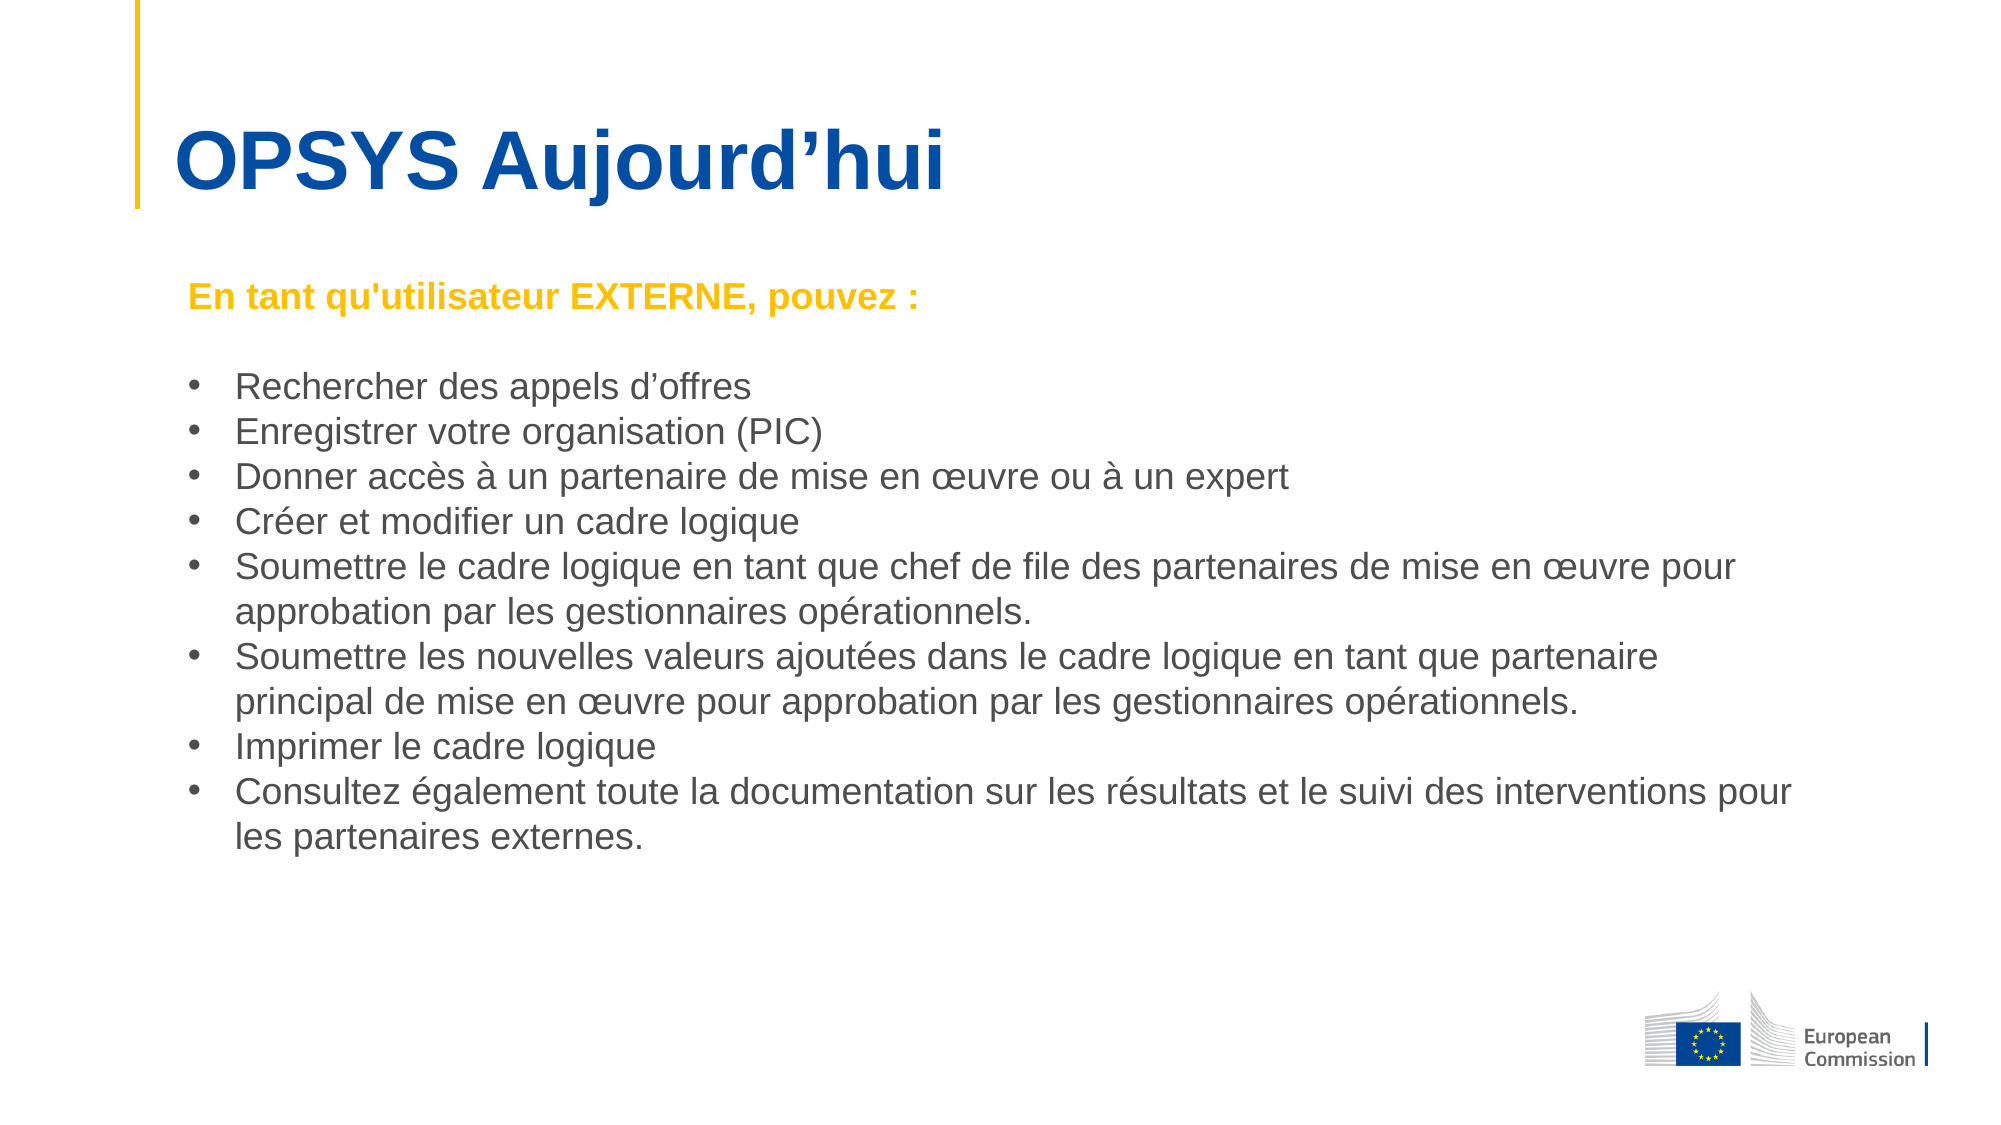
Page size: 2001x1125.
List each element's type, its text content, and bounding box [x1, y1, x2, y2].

text_box En tant qu'utilisateur EXTERNE, pouvez : Rechercher des appels d’offres Enregistrer votre organisation (PIC) Donner accès à un partenaire de mise en œuvre ou à un expert Créer et modifier un cadre logique Soumettre le cadre logique en tant que chef de file des partenaires de mise en œuvre pour approbation par les gestionnaires opérationnels. Soumettre les nouvelles valeurs ajoutées dans le cadre logique en tant que partenaire principal de mise en œuvre pour approbation par les gestionnaires opérationnels. Imprimer le cadre logique Consultez également toute la documentation sur les résultats et le suivi des interventions pour les partenaires externes. [173, 264, 1812, 865]
title OPSYS Aujourd’hui [159, 79, 1885, 208]
picture [1645, 991, 1928, 1066]
